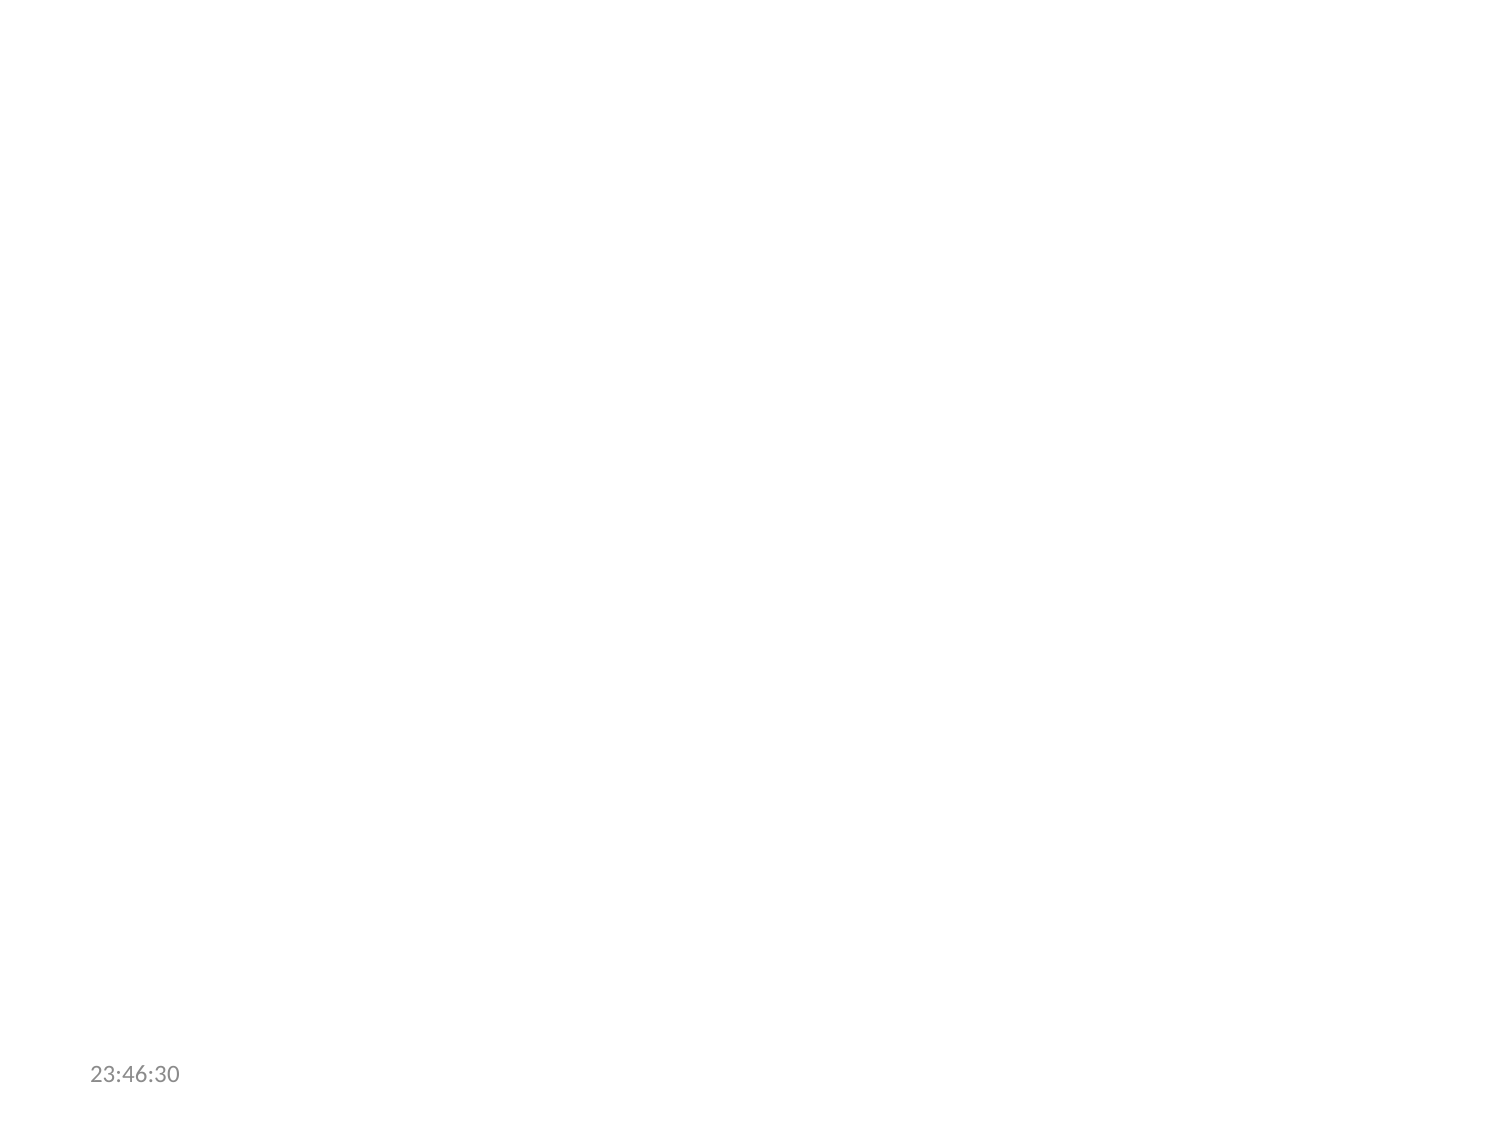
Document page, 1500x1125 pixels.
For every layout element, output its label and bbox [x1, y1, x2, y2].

slide_number [75, 1042, 425, 1103]
